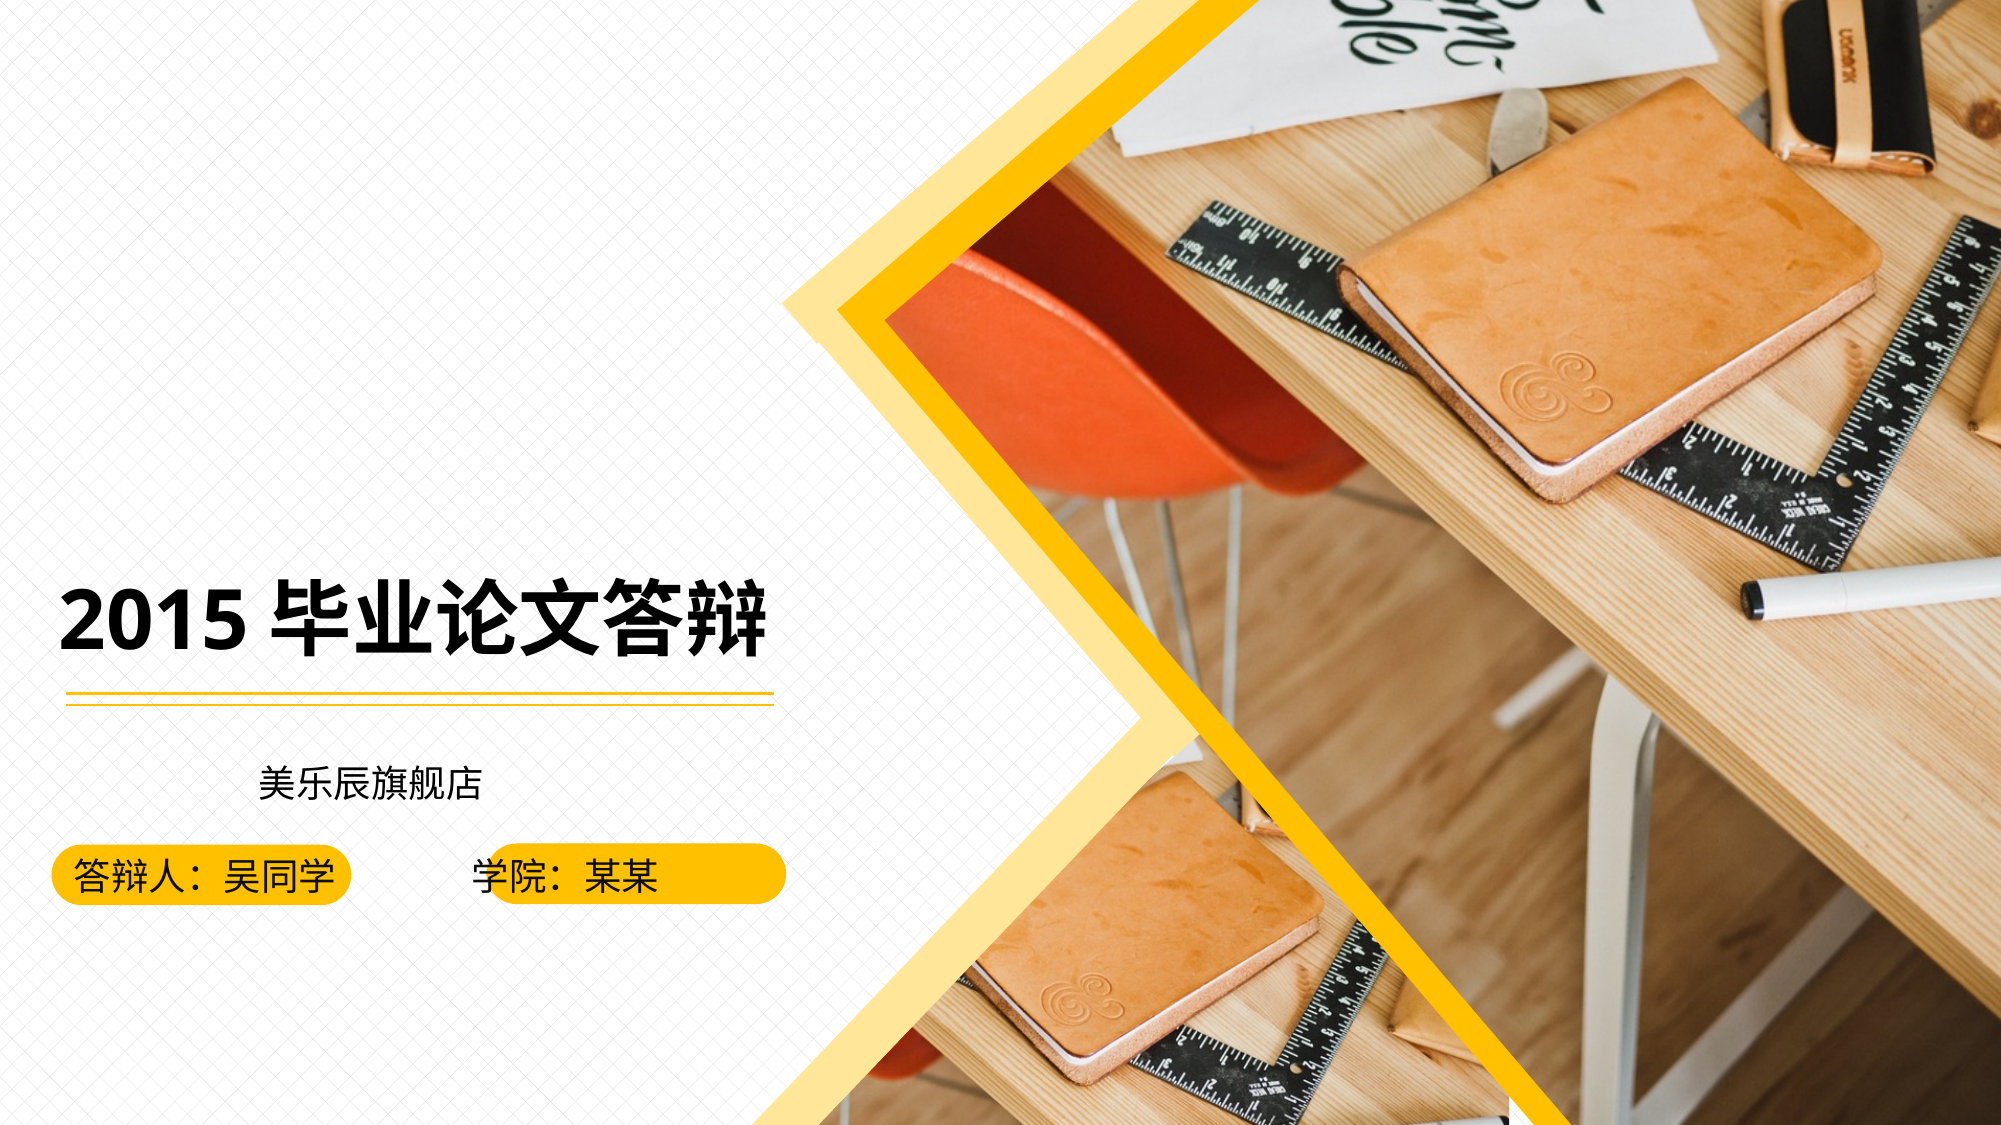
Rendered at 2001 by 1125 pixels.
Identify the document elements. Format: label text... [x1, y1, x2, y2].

text_box 答辩人：吴同学 学院：某某 [59, 846, 754, 906]
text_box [735, 123, 884, 859]
text_box 美乐辰旗舰店 [244, 752, 735, 812]
text_box [50, 853, 59, 897]
text_box [507, 842, 735, 846]
text_box 2015毕业论文答辩 [44, 559, 735, 674]
picture [754, 0, 2001, 1125]
